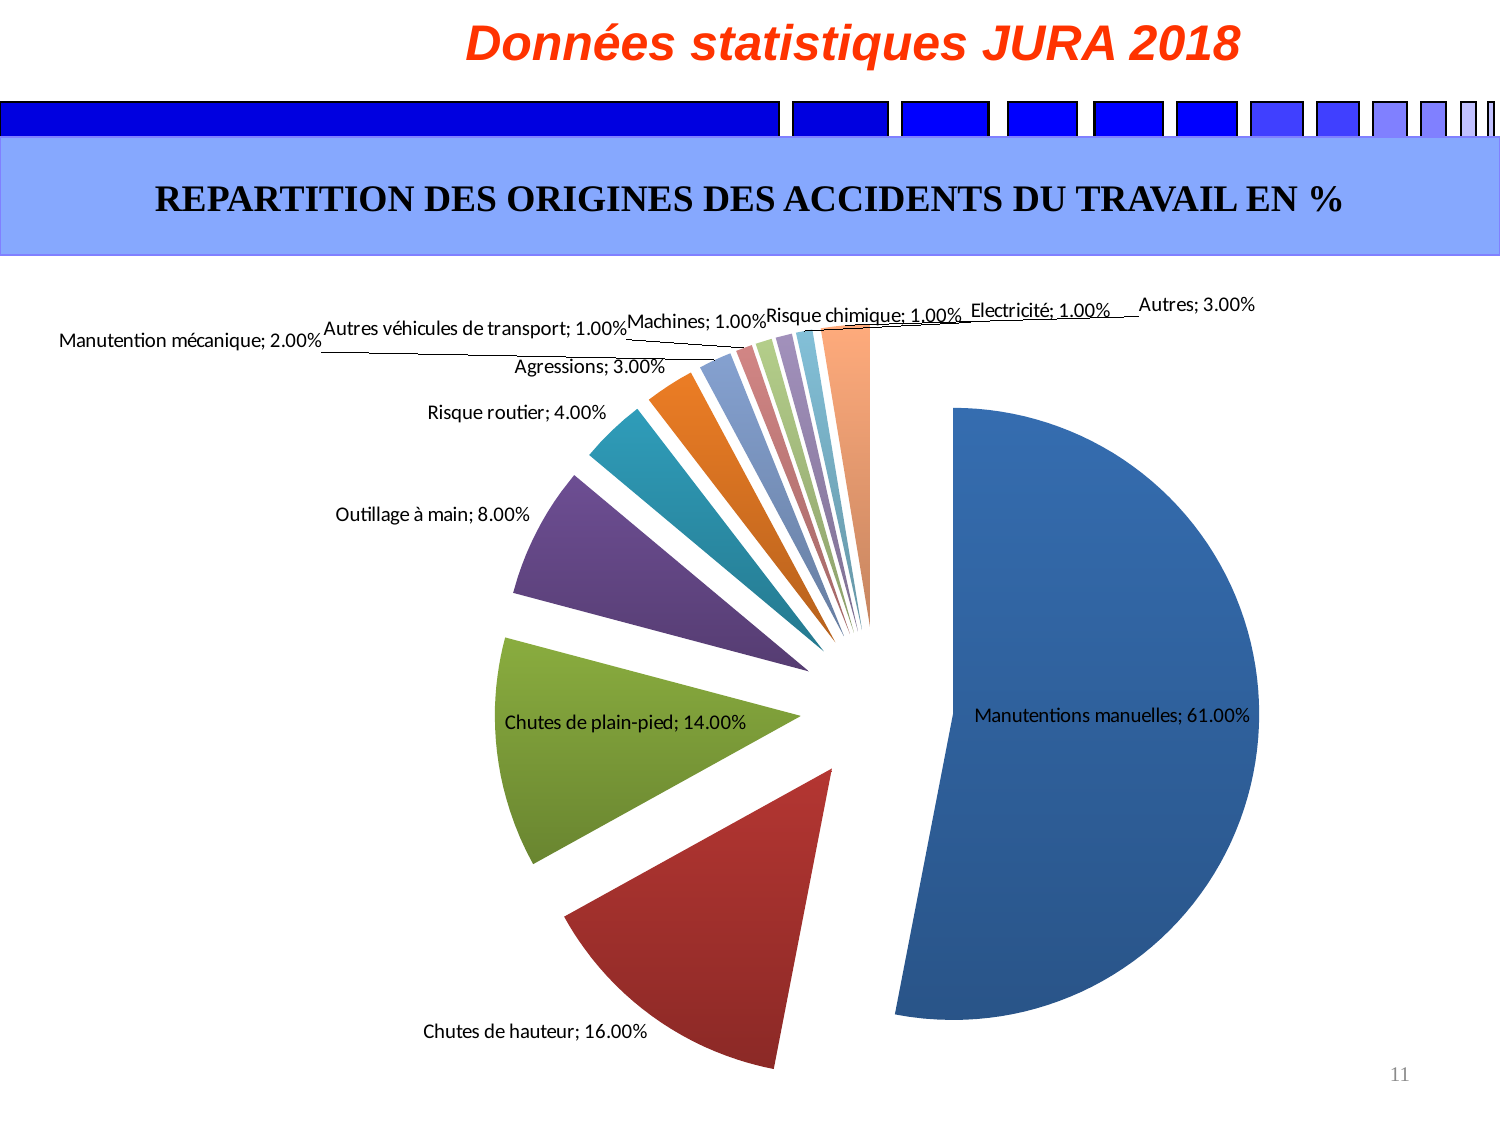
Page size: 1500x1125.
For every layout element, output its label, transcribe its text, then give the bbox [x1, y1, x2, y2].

text_box Données statistiques JURA 2018 [230, 3, 1477, 78]
chart [29, 278, 1477, 1107]
text_box REPARTITION DES ORIGINES DES ACCIDENTS DU TRAVAIL EN % [0, 137, 1500, 256]
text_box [0, 101, 1495, 140]
